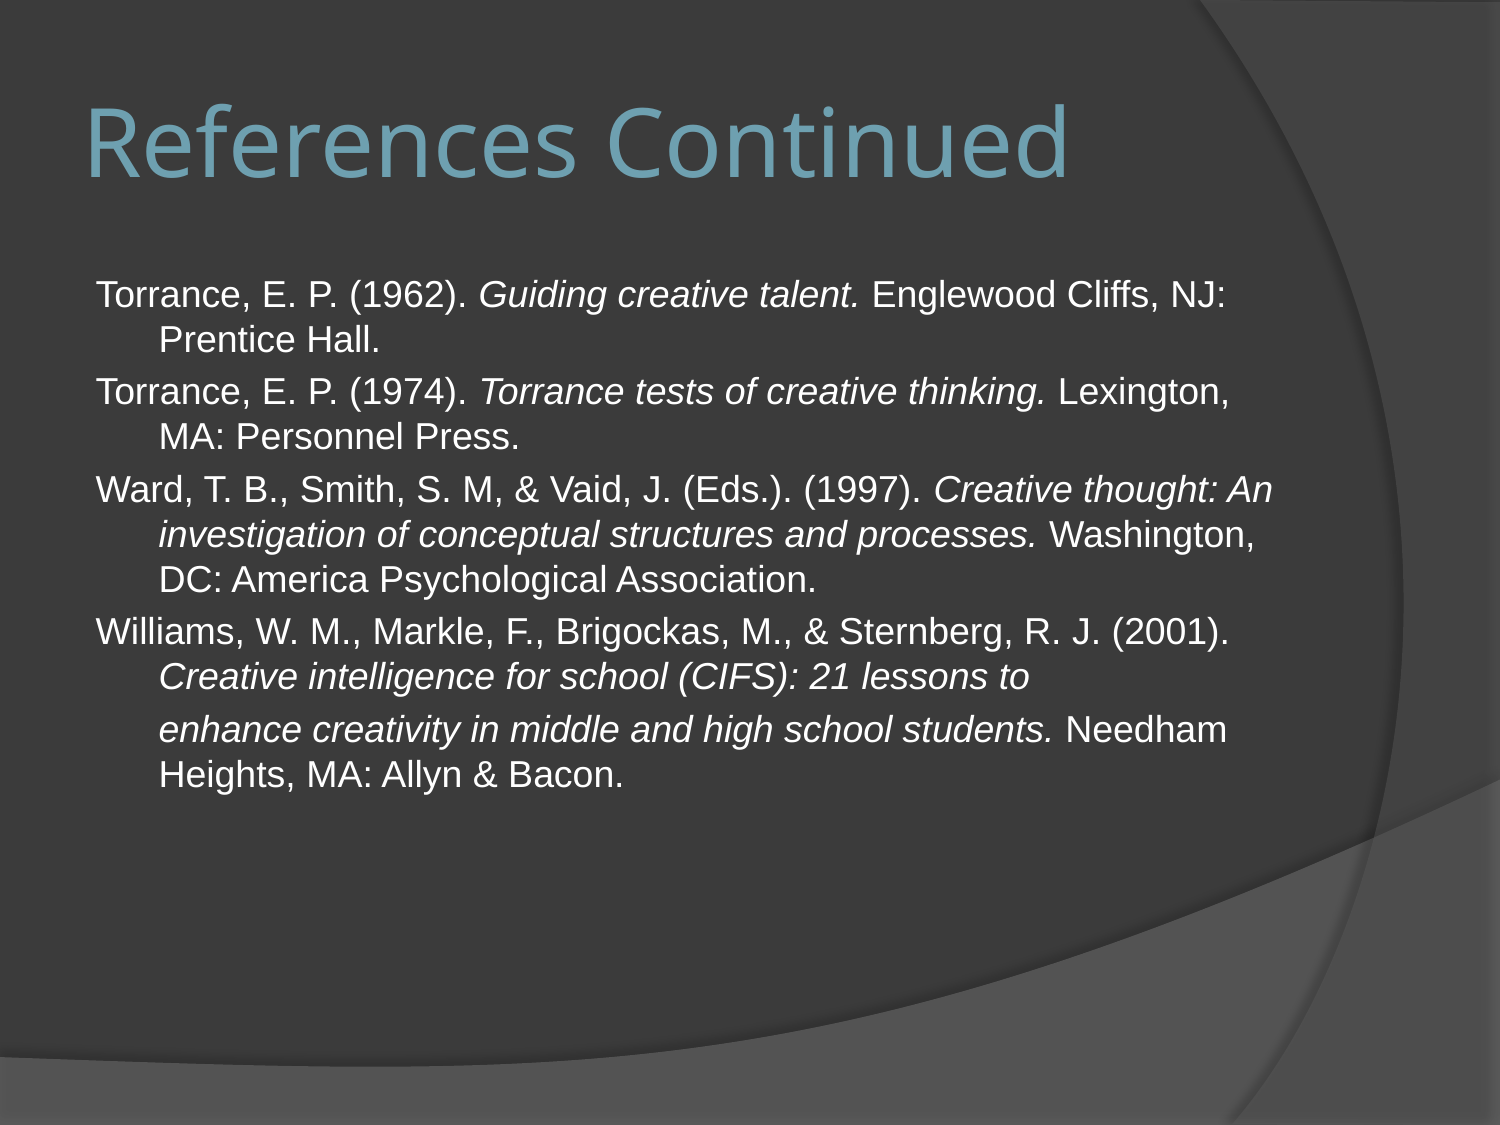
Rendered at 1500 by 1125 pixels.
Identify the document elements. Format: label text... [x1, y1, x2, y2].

title References Continued [75, 45, 1300, 233]
list Torrance, E. P. (1962). Guiding creative talent. Englewood Cliffs, NJ: Prentice Hall. Torrance, E. P. (1974). Torrance tests of creative thinking. Lexington, MA: Personnel Press. Ward, T. B., Smith, S. M, & Vaid, J. (Eds.). (1997). Creative thought: An investigation of conceptual structures and processes. Washington, DC: America Psychological Association. Williams, W. M., Markle, F., Brigockas, M., & Sternberg, R. J. (2001). Creative intelligence for school (CIFS): 21 lessons to enhance creativity in middle and high school students. Needham Heights, MA: Allyn & Bacon. [75, 262, 1300, 1005]
